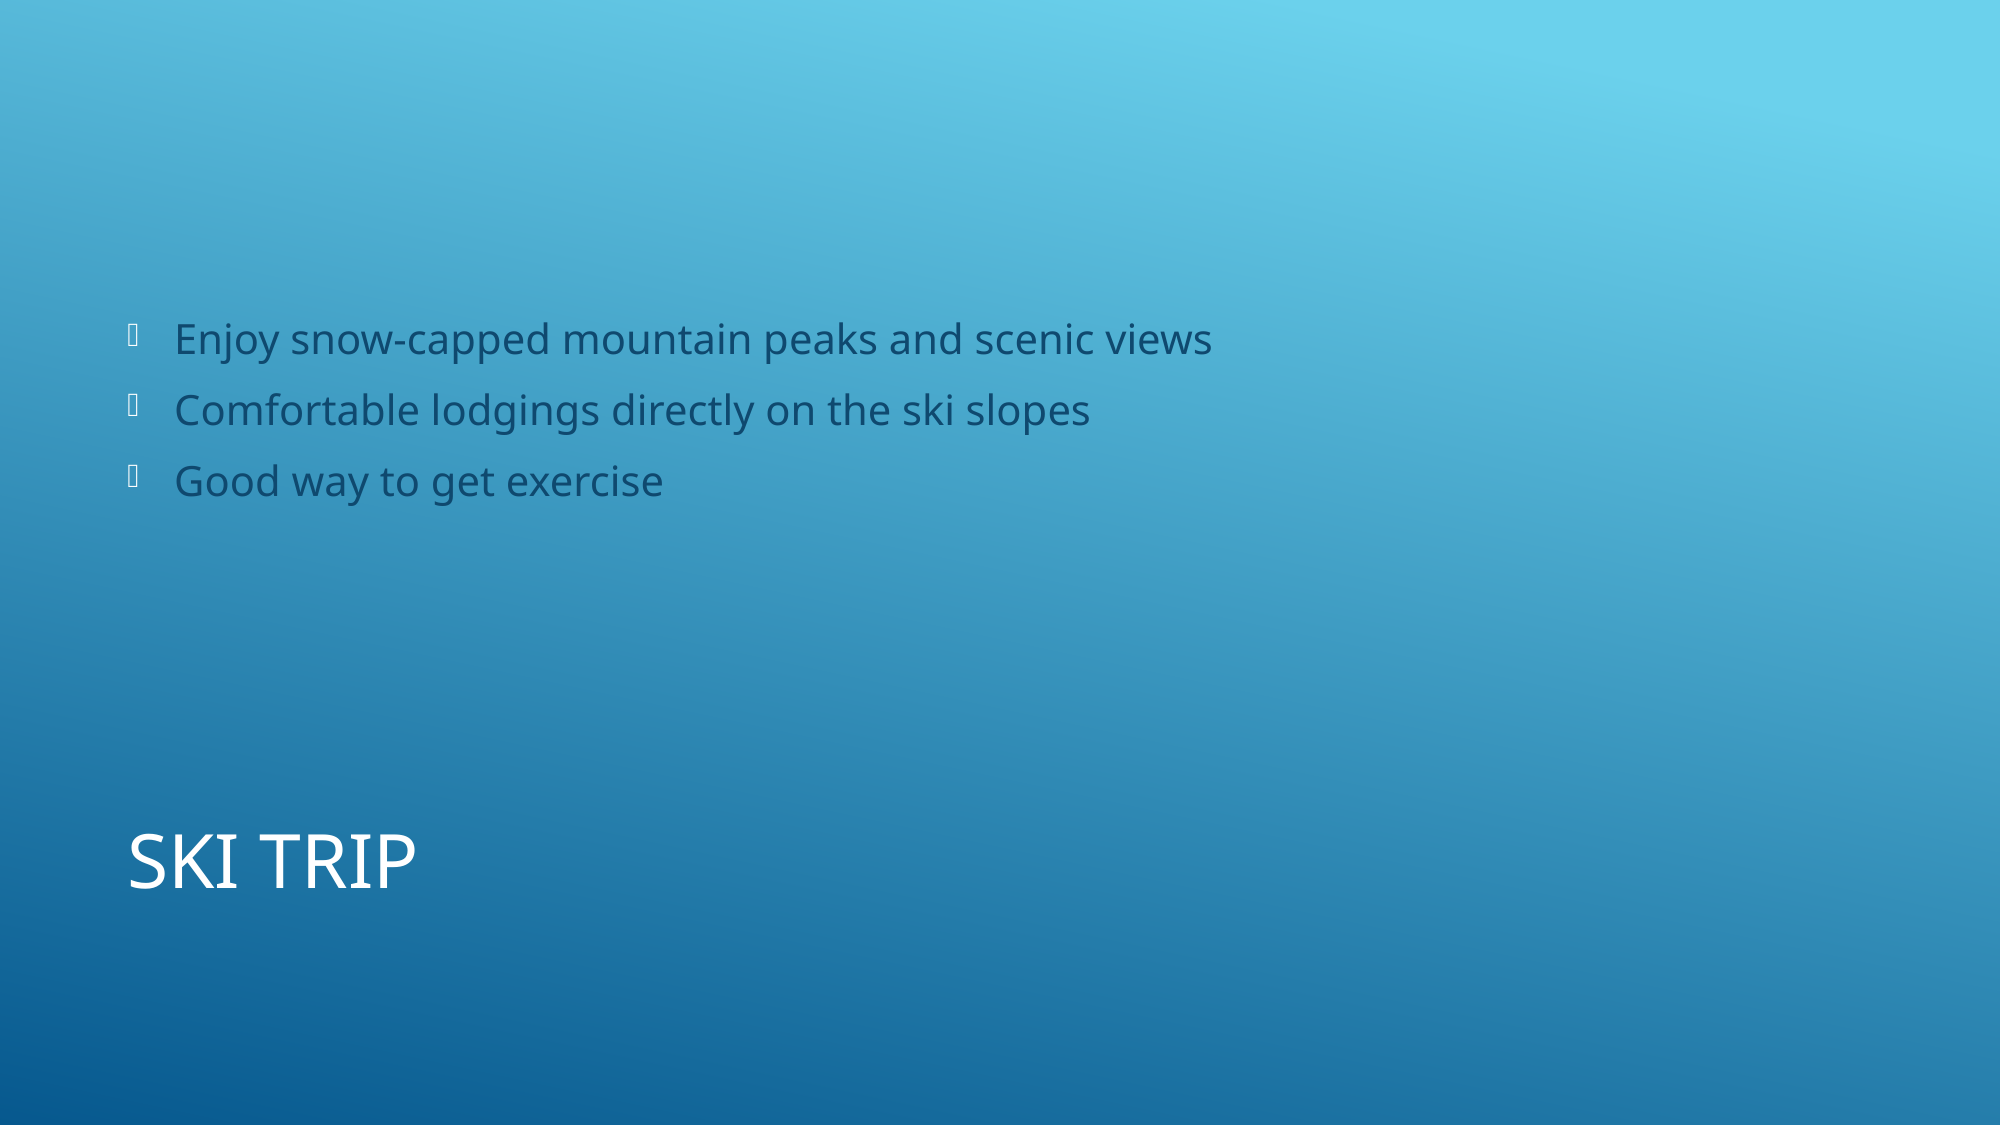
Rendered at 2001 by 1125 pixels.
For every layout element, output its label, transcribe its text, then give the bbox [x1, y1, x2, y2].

list Enjoy snow-capped mountain peaks and scenic views Comfortable lodgings directly on the ski slopes Good way to get exercise [112, 112, 1513, 706]
title Ski Trip [112, 735, 1513, 983]
